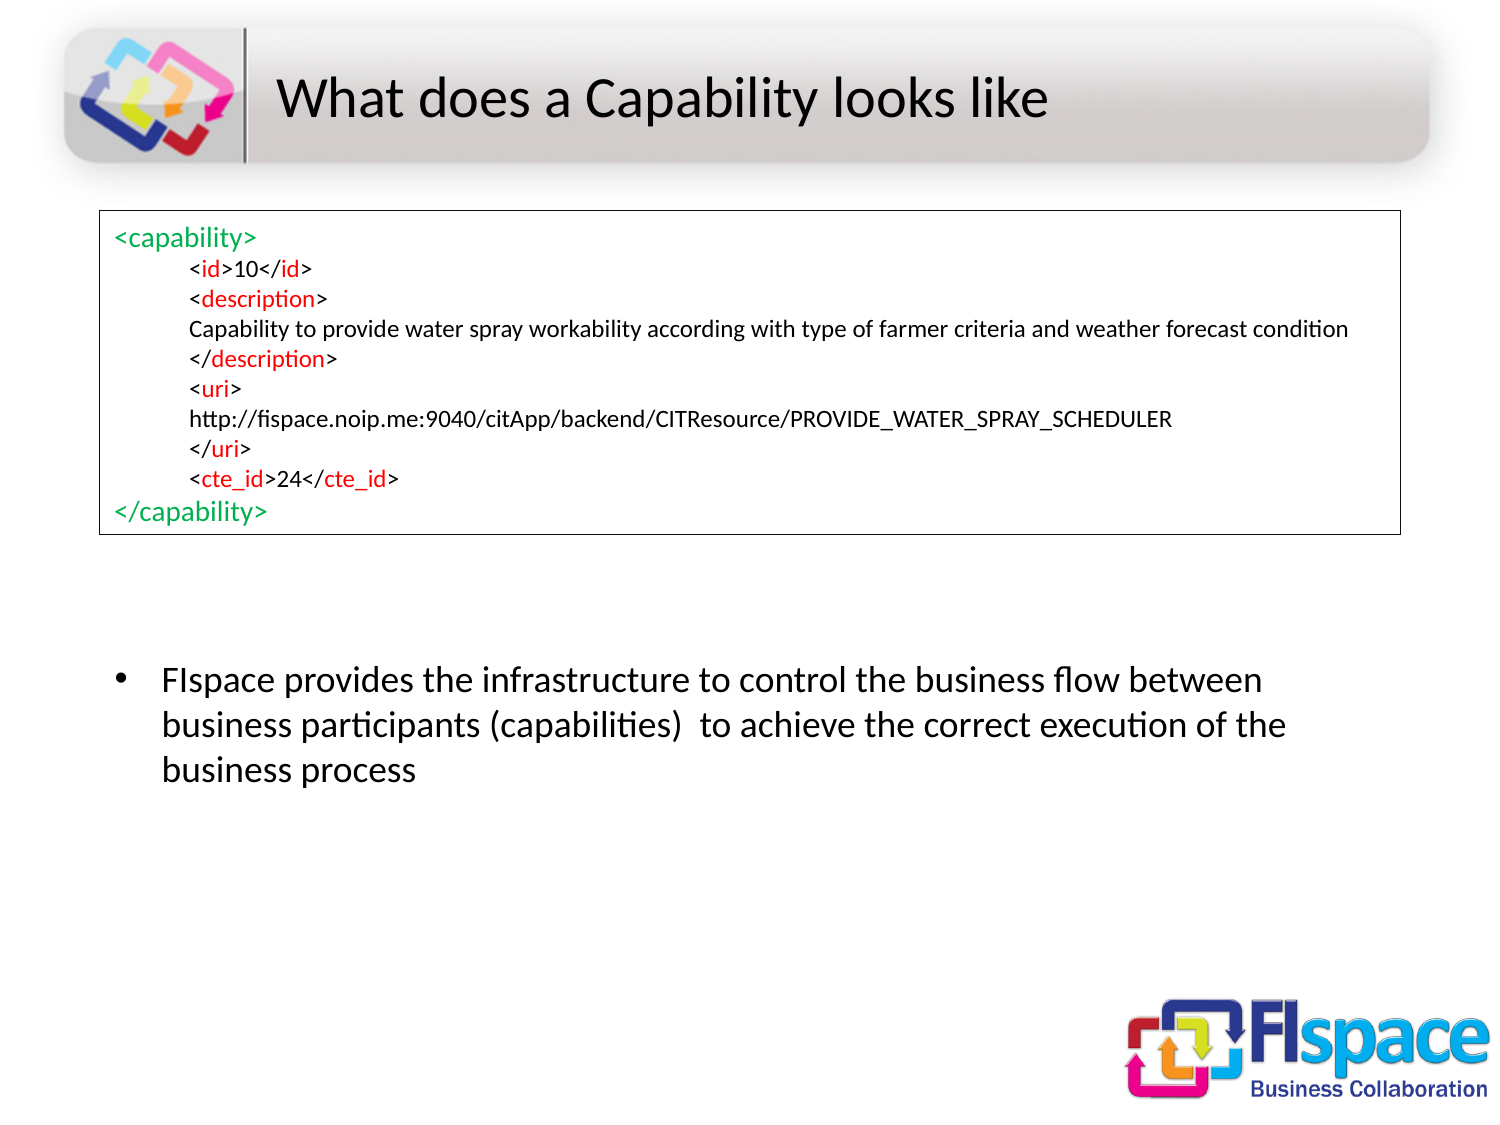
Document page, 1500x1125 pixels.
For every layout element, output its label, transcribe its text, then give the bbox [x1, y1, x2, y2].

text_box <capability> <id>10</id> <description> Capability to provide water spray workability according with type of farmer criteria and weather forecast condition </description> <uri> http://fispace.noip.me:9040/citApp/backend/CITResource/PROVIDE_WATER_SPRAY_SCHEDULER </uri> <cte_id>24</cte_id> </capability> [99, 210, 1401, 535]
picture [1118, 993, 1496, 1101]
text_box FIspace provides the infrastructure to control the business flow between business participants (capabilities) to achieve the correct execution of the business process [99, 647, 1400, 797]
title What does a Capability looks like [261, 39, 1401, 149]
picture [0, 0, 1500, 253]
